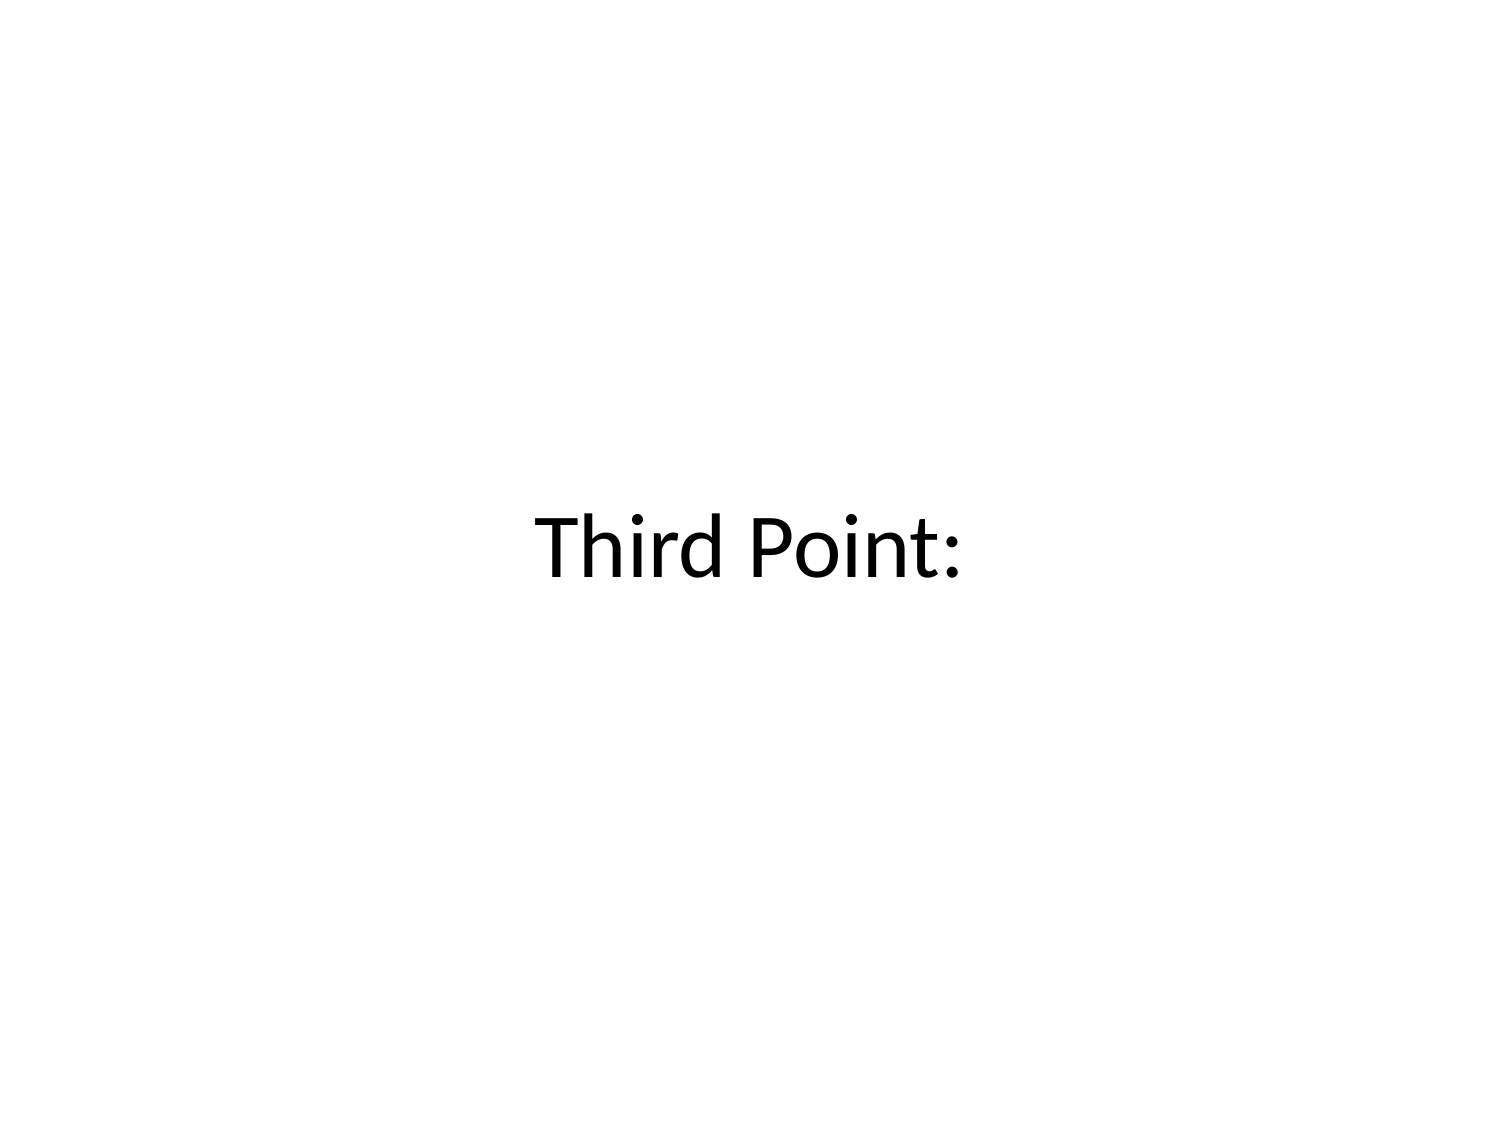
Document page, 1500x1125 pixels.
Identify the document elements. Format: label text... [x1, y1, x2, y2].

title Third Point: [74, 44, 1426, 1038]
